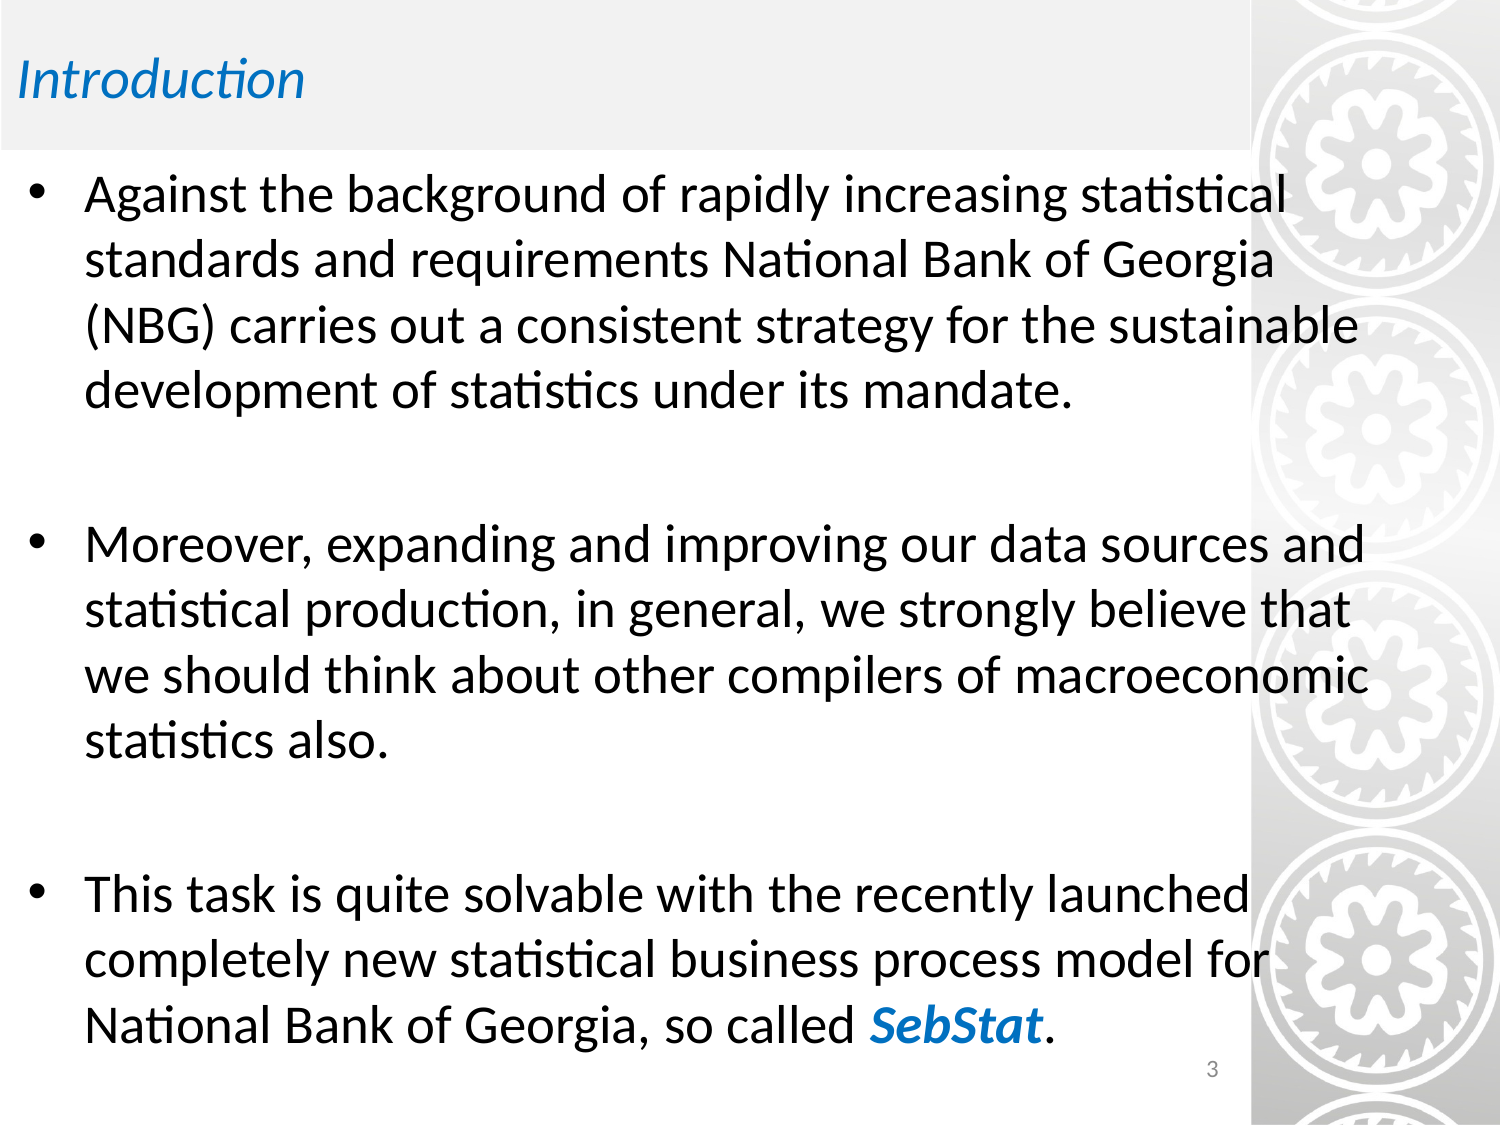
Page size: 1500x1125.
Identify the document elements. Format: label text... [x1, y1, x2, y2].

slide_number 3 [1037, 1037, 1388, 1098]
title Introduction [1, 0, 1250, 150]
list Against the background of rapidly increasing statistical standards and requirements National Bank of Georgia (NBG) carries out a consistent strategy for the sustainable development of statistics under its mandate. Moreover, expanding and improving our data sources and statistical production, in general, we strongly believe that we should think about other compilers of macroeconomic statistics also. This task is quite solvable with the recently launched completely new statistical business process model for National Bank of Georgia, so called SebStat. [12, 149, 1388, 1075]
picture [0, 0, 1500, 1125]
